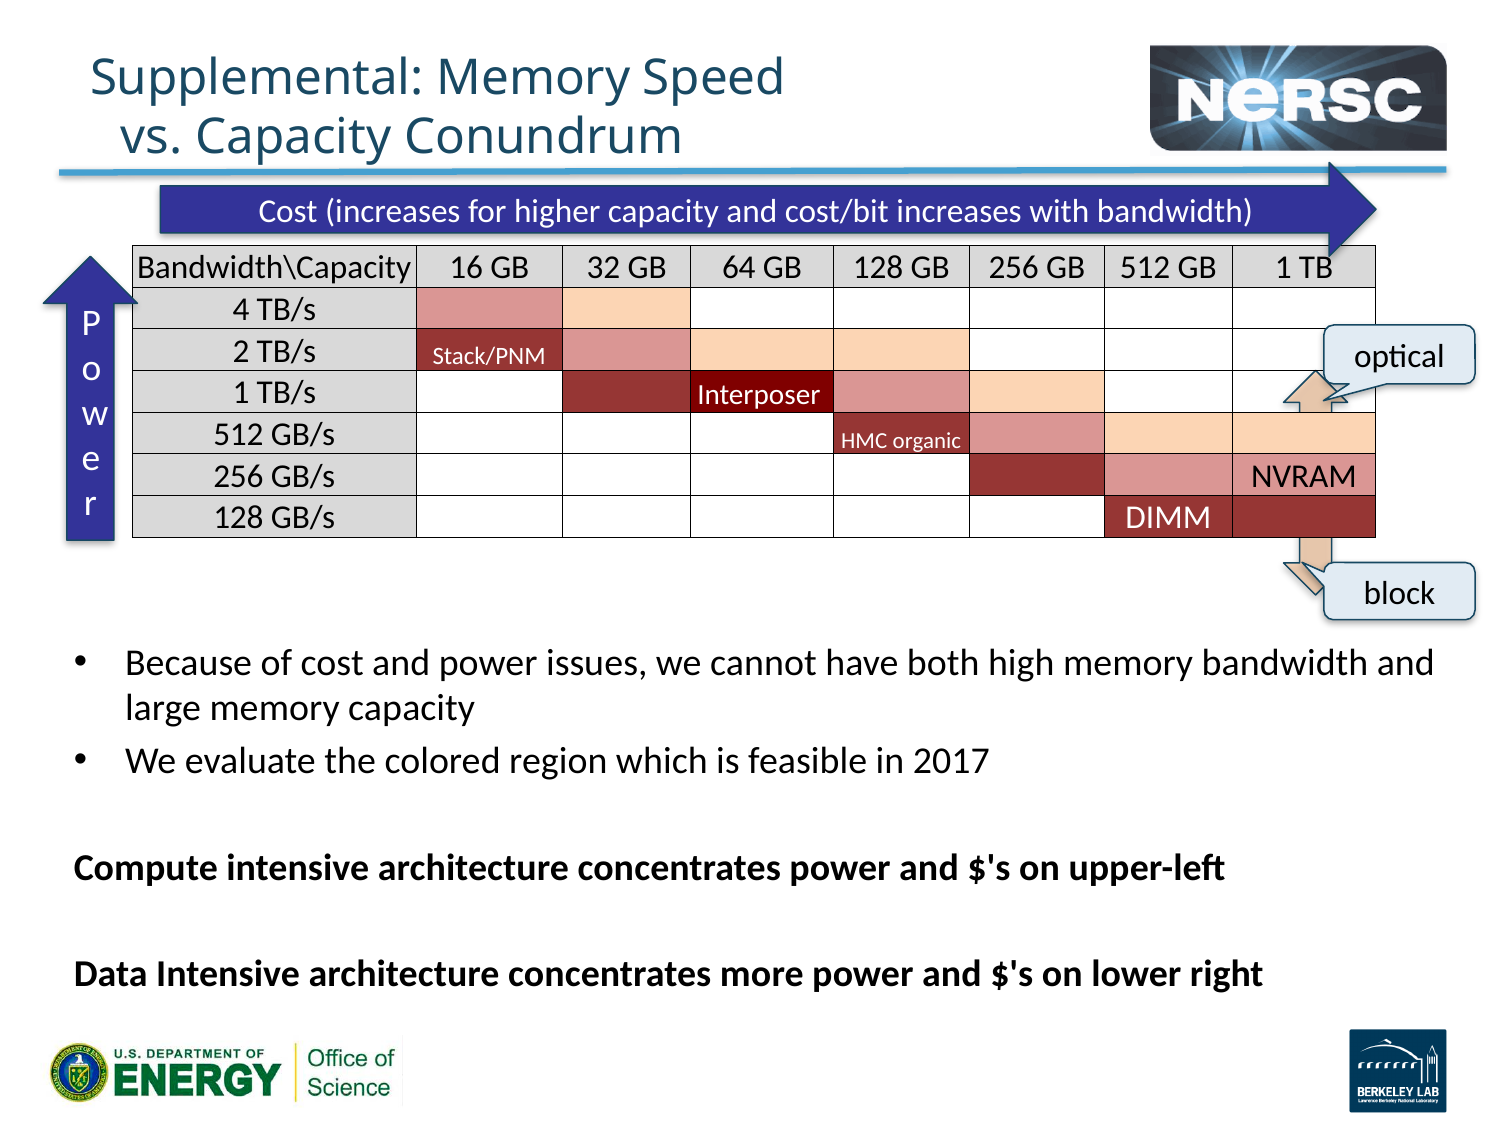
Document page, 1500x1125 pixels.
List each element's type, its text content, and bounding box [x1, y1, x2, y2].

text_box Cost (increases for higher capacity and cost/bit increases with bandwidth) [159, 161, 1377, 257]
table_cell [691, 413, 833, 453]
table_cell [834, 454, 969, 495]
table_cell [563, 454, 690, 495]
table_cell [563, 288, 690, 328]
table_cell Stack/PNM [417, 329, 562, 370]
table_cell Interposer [691, 371, 833, 412]
table_cell [417, 454, 562, 495]
table_header 32 GB [563, 246, 690, 287]
table_cell [417, 413, 562, 453]
table_header Bandwidth\Capacity [133, 246, 416, 287]
table_header 128 GB [834, 246, 969, 287]
table_cell [970, 454, 1104, 495]
table_header 1 TB [1233, 246, 1375, 287]
table_header 256 GB [970, 246, 1104, 287]
table_cell DIMM [1105, 496, 1232, 537]
table_cell 512 GB/s [133, 413, 416, 453]
table_cell [1105, 413, 1232, 453]
text_box Because of cost and power issues, we cannot have both high memory bandwidth and large memory capacity We evaluate the colored region which is feasible in 2017 Compute intensive architecture concentrates power and $'s on upper-left Data Intensive architecture concentrates more power and $'s on lower right [58, 629, 1483, 1002]
table_cell [563, 371, 690, 412]
table_cell NVRAM [1233, 454, 1375, 495]
table_cell [1105, 454, 1232, 495]
table_cell [1105, 288, 1232, 328]
table_cell [563, 413, 690, 453]
table_cell 2 TB/s [133, 329, 416, 370]
table_cell 256 GB/s [133, 454, 416, 495]
table_header 64 GB [691, 246, 833, 287]
picture [1150, 43, 1447, 156]
table_cell [1233, 329, 1322, 370]
table_cell [1105, 371, 1232, 412]
text_box block [1301, 561, 1476, 621]
table_cell [970, 496, 1104, 537]
text_box optical [1322, 324, 1476, 402]
table_cell [834, 496, 969, 537]
table_cell [417, 288, 562, 328]
table_cell HMC organic [834, 413, 969, 453]
table_cell [970, 413, 1104, 453]
table_header 16 GB [417, 246, 562, 287]
table_cell [1233, 496, 1375, 537]
table_cell [691, 496, 833, 537]
table_cell 1 TB/s [133, 371, 416, 412]
table_cell [970, 288, 1104, 328]
table_cell [1105, 329, 1232, 370]
table_cell [834, 371, 969, 412]
table_cell [834, 329, 969, 370]
text_box Power [42, 255, 139, 541]
table_cell [1233, 288, 1375, 328]
table_cell 128 GB/s [133, 496, 416, 537]
table_cell [691, 329, 833, 370]
table_cell [563, 329, 690, 370]
table_cell [834, 288, 969, 328]
table_cell [970, 371, 1104, 412]
table_cell 4 TB/s [133, 288, 416, 328]
picture [40, 1029, 403, 1113]
picture [1349, 1029, 1447, 1113]
table_cell [417, 496, 562, 537]
table_cell [970, 329, 1104, 370]
text_box [1282, 538, 1333, 596]
table_cell [691, 288, 833, 328]
table_cell [691, 454, 833, 495]
title Supplemental: Memory Speed vs. Capacity Conundrum [75, 45, 1425, 164]
table_cell [1233, 413, 1375, 453]
table_cell [417, 371, 562, 412]
table_header 512 GB [1105, 246, 1232, 287]
table_cell [1233, 371, 1375, 412]
table_cell [563, 496, 690, 537]
